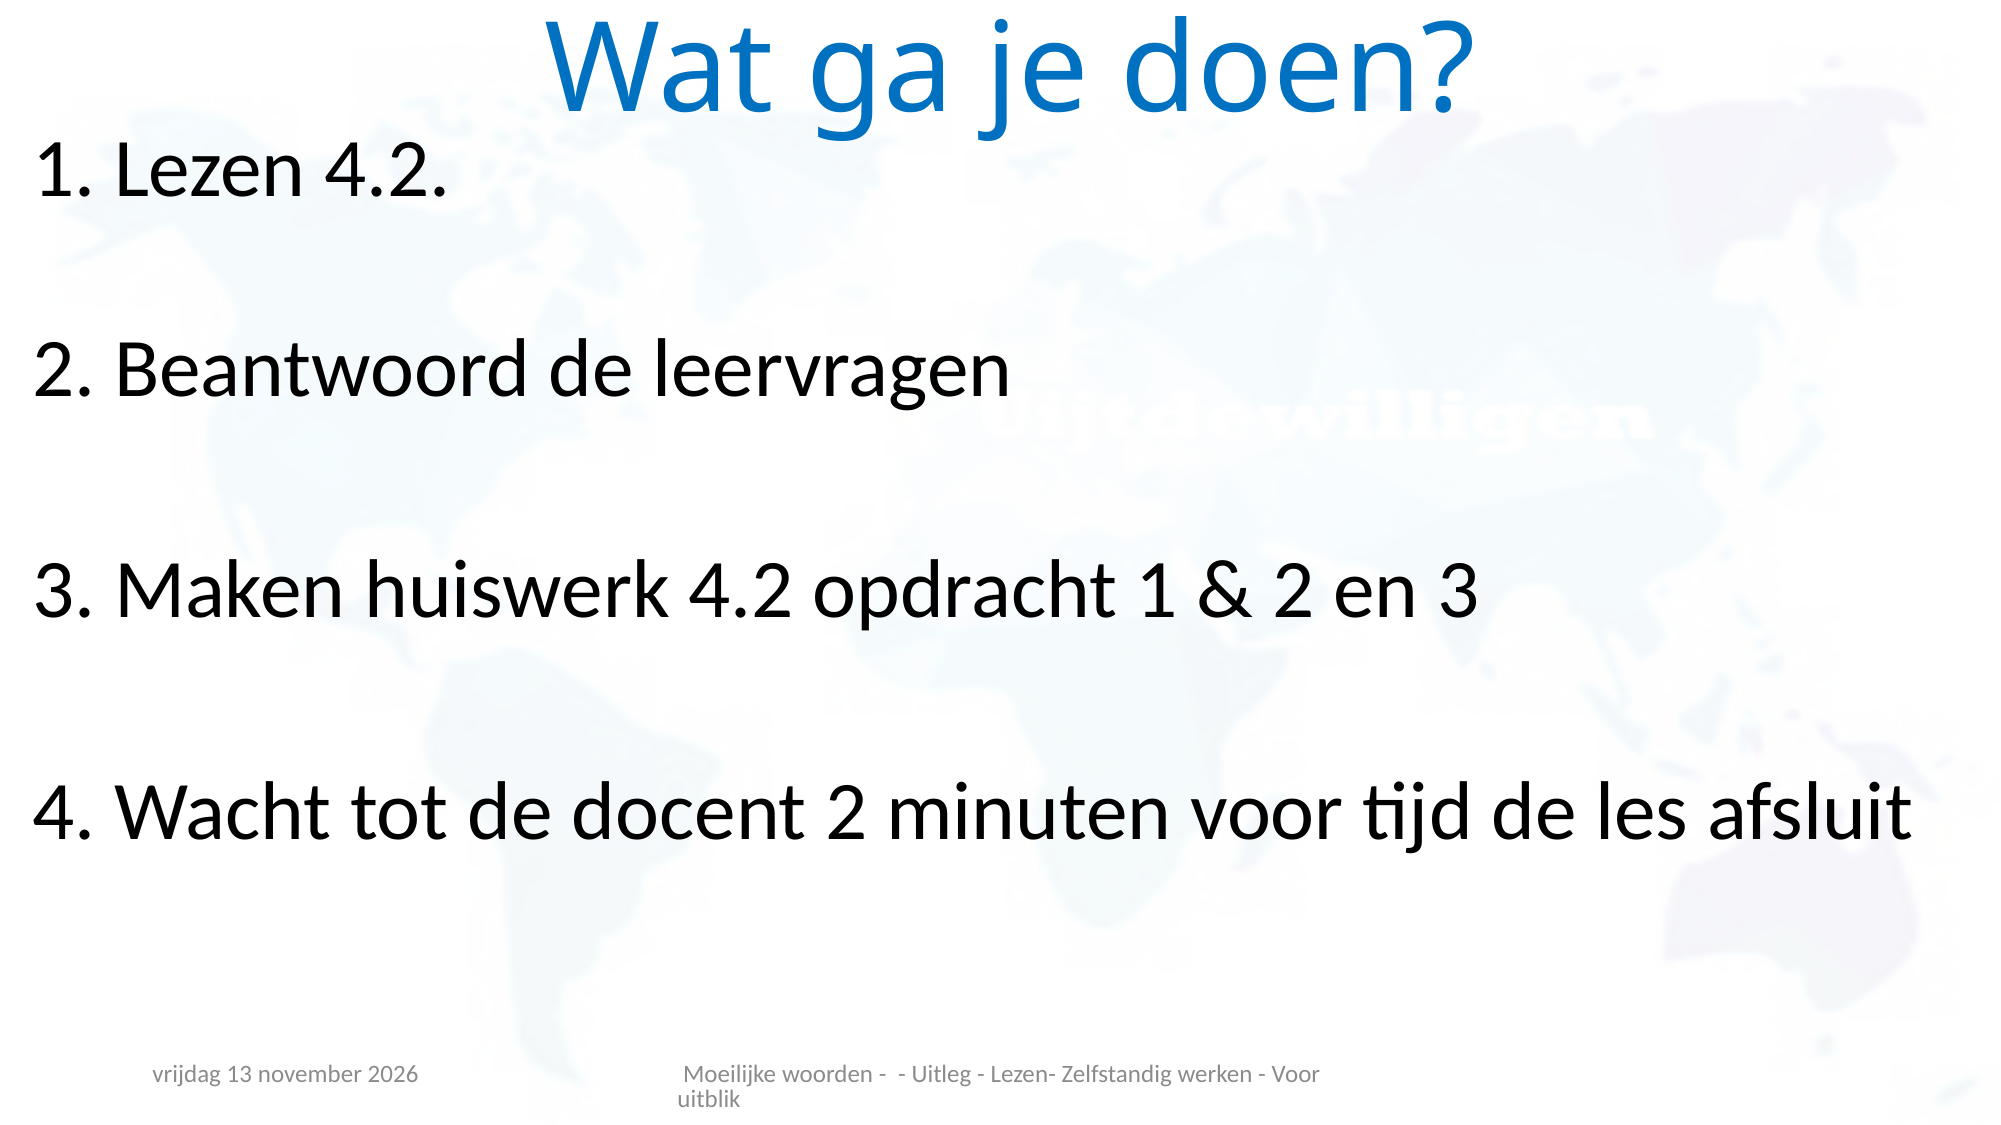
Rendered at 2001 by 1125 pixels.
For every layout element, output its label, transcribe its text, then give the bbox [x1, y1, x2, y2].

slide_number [137, 1042, 588, 1103]
footer Moeilijke woorden - - Uitleg - Lezen- Zelfstandig werken - Vooruitblik [662, 1042, 1338, 1103]
subtitle 1. Lezen 4.2. 2. Beantwoord de leervragen 3. Maken huiswerk 4.2 opdracht 1 & 2 en 3 4. Wacht tot de docent 2 minuten voor tijd de les afsluit [17, 116, 2000, 1063]
title Wat ga je doen? [260, 0, 1761, 116]
